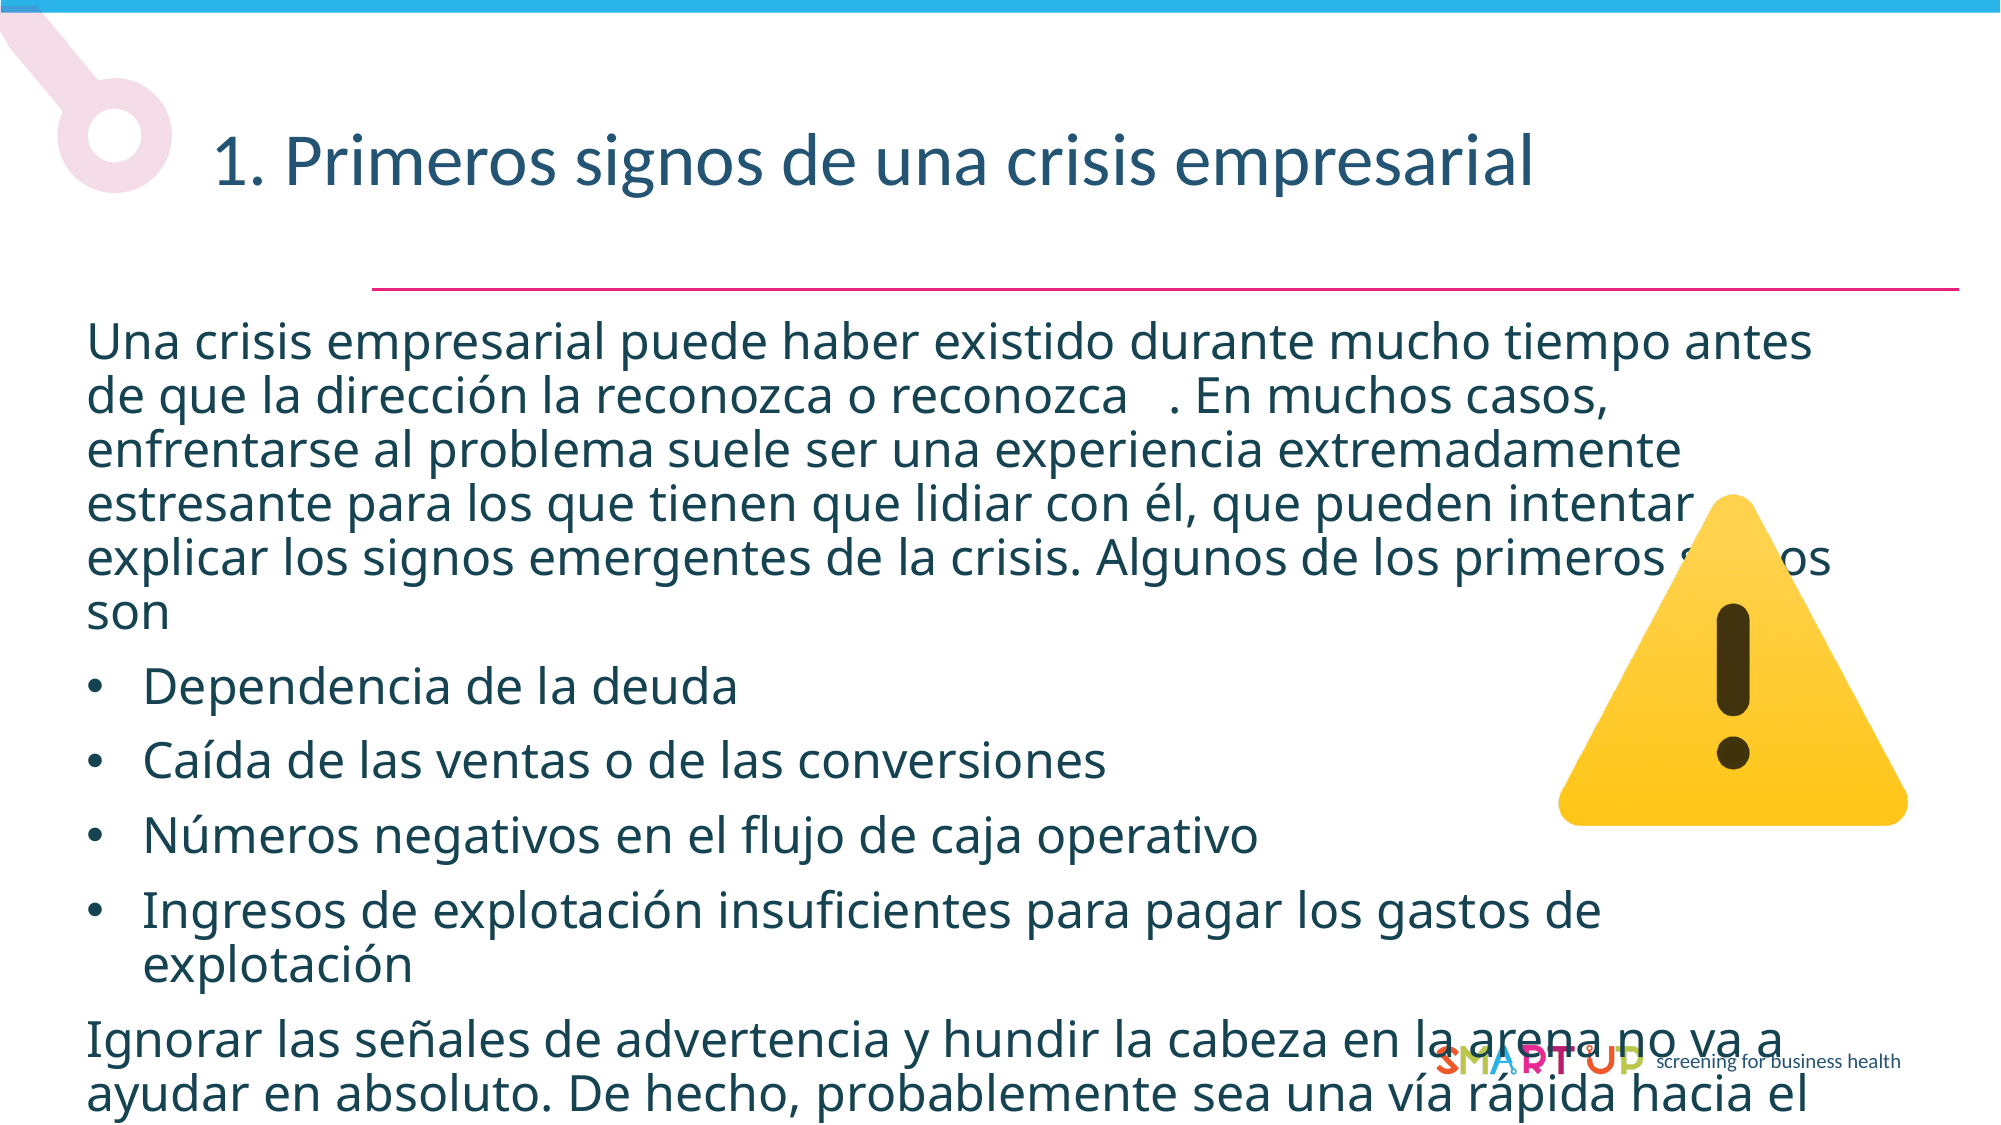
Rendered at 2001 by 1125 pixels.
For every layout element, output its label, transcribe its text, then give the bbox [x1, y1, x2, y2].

picture [1512, 439, 1954, 881]
list 1. Primeros signos de una crisis empresarial [195, 112, 1648, 228]
picture [1436, 1045, 1643, 1078]
list Una crisis empresarial puede haber existido durante mucho tiempo antes de que la dirección la reconozca o reconozca . En muchos casos, enfrentarse al problema suele ser una experiencia extremadamente estresante para los que tienen que lidiar con él, que pueden intentar explicar los signos emergentes de la crisis. Algunos de los primeros signos son Dependencia de la deuda Caída de las ventas o de las conversiones Números negativos en el flujo de caja operativo Ingresos de explotación insuficientes para pagar los gastos de explotación Ignorar las señales de advertencia y hundir la cabeza en la arena no va a ayudar en absoluto. De hecho, probablemente sea una vía rápida hacia el fracaso. Así que asegúrese de detectar las señales de advertencia cuando se produzcan y de ser capaz de actuar rápidamente para encontrar las soluciones necesarias. [71, 308, 1882, 961]
picture [0, 6, 224, 218]
